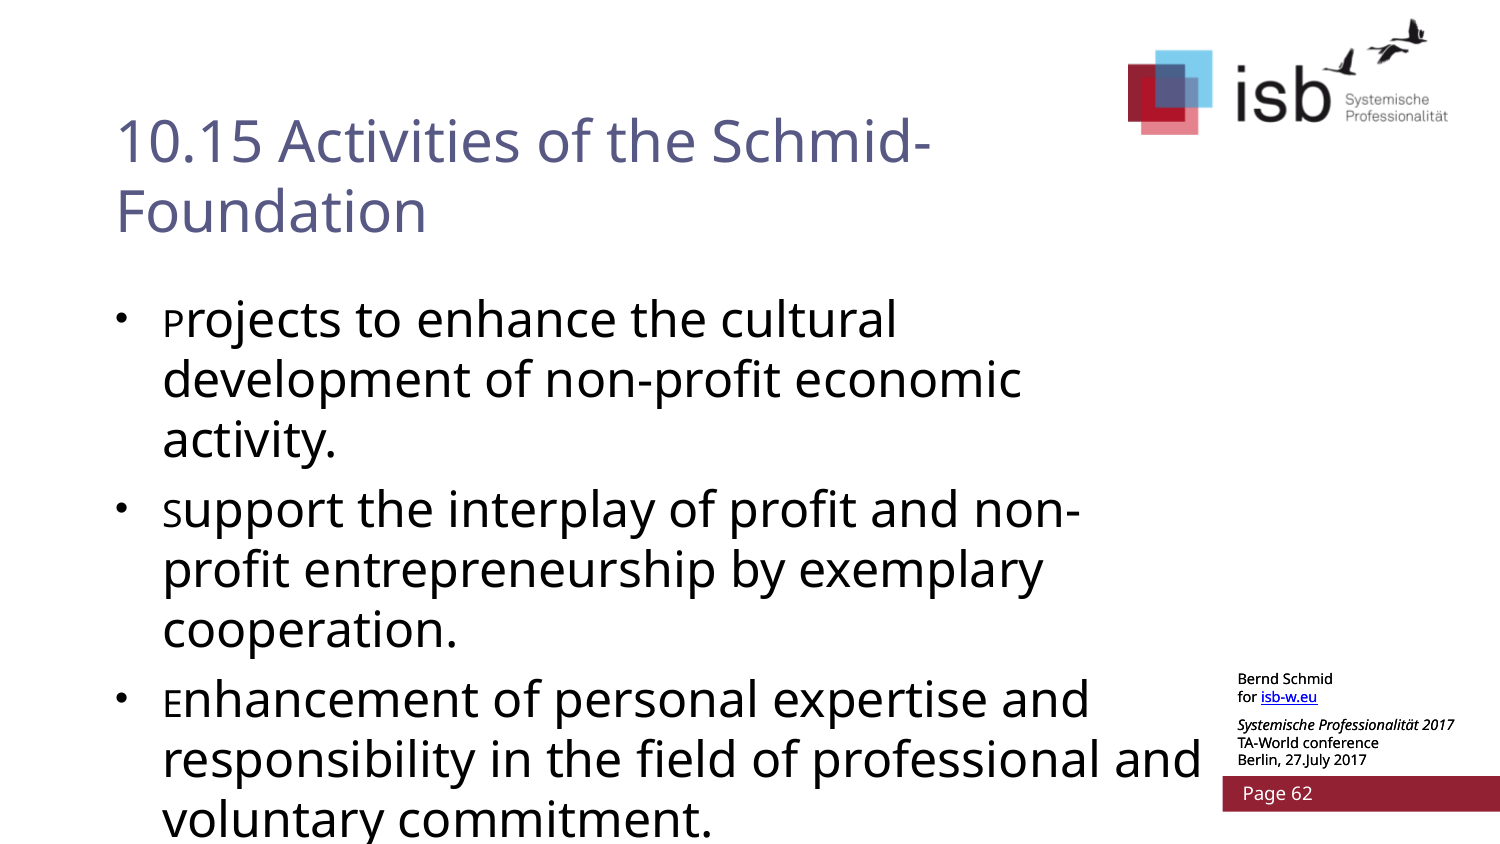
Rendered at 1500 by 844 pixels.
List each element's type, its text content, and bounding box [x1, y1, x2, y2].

slide_number Page 62 [1222, 776, 1500, 812]
picture [1128, 14, 1461, 139]
title 10.15 Activities of the Schmid-Foundation [100, 67, 1223, 280]
list Projects to enhance the cultural development of non-profit economic activity. Support the interplay of profit and non-profit entrepreneurship by exemplary cooperation. Enhancement of personal expertise and responsibility in the field of professional and voluntary commitment. [100, 280, 1223, 812]
text_box Bernd Schmid for isb-w.eu Systemische Professionalität 2017 TA-World conference Berlin, 27.July 2017 [1222, 543, 1500, 776]
